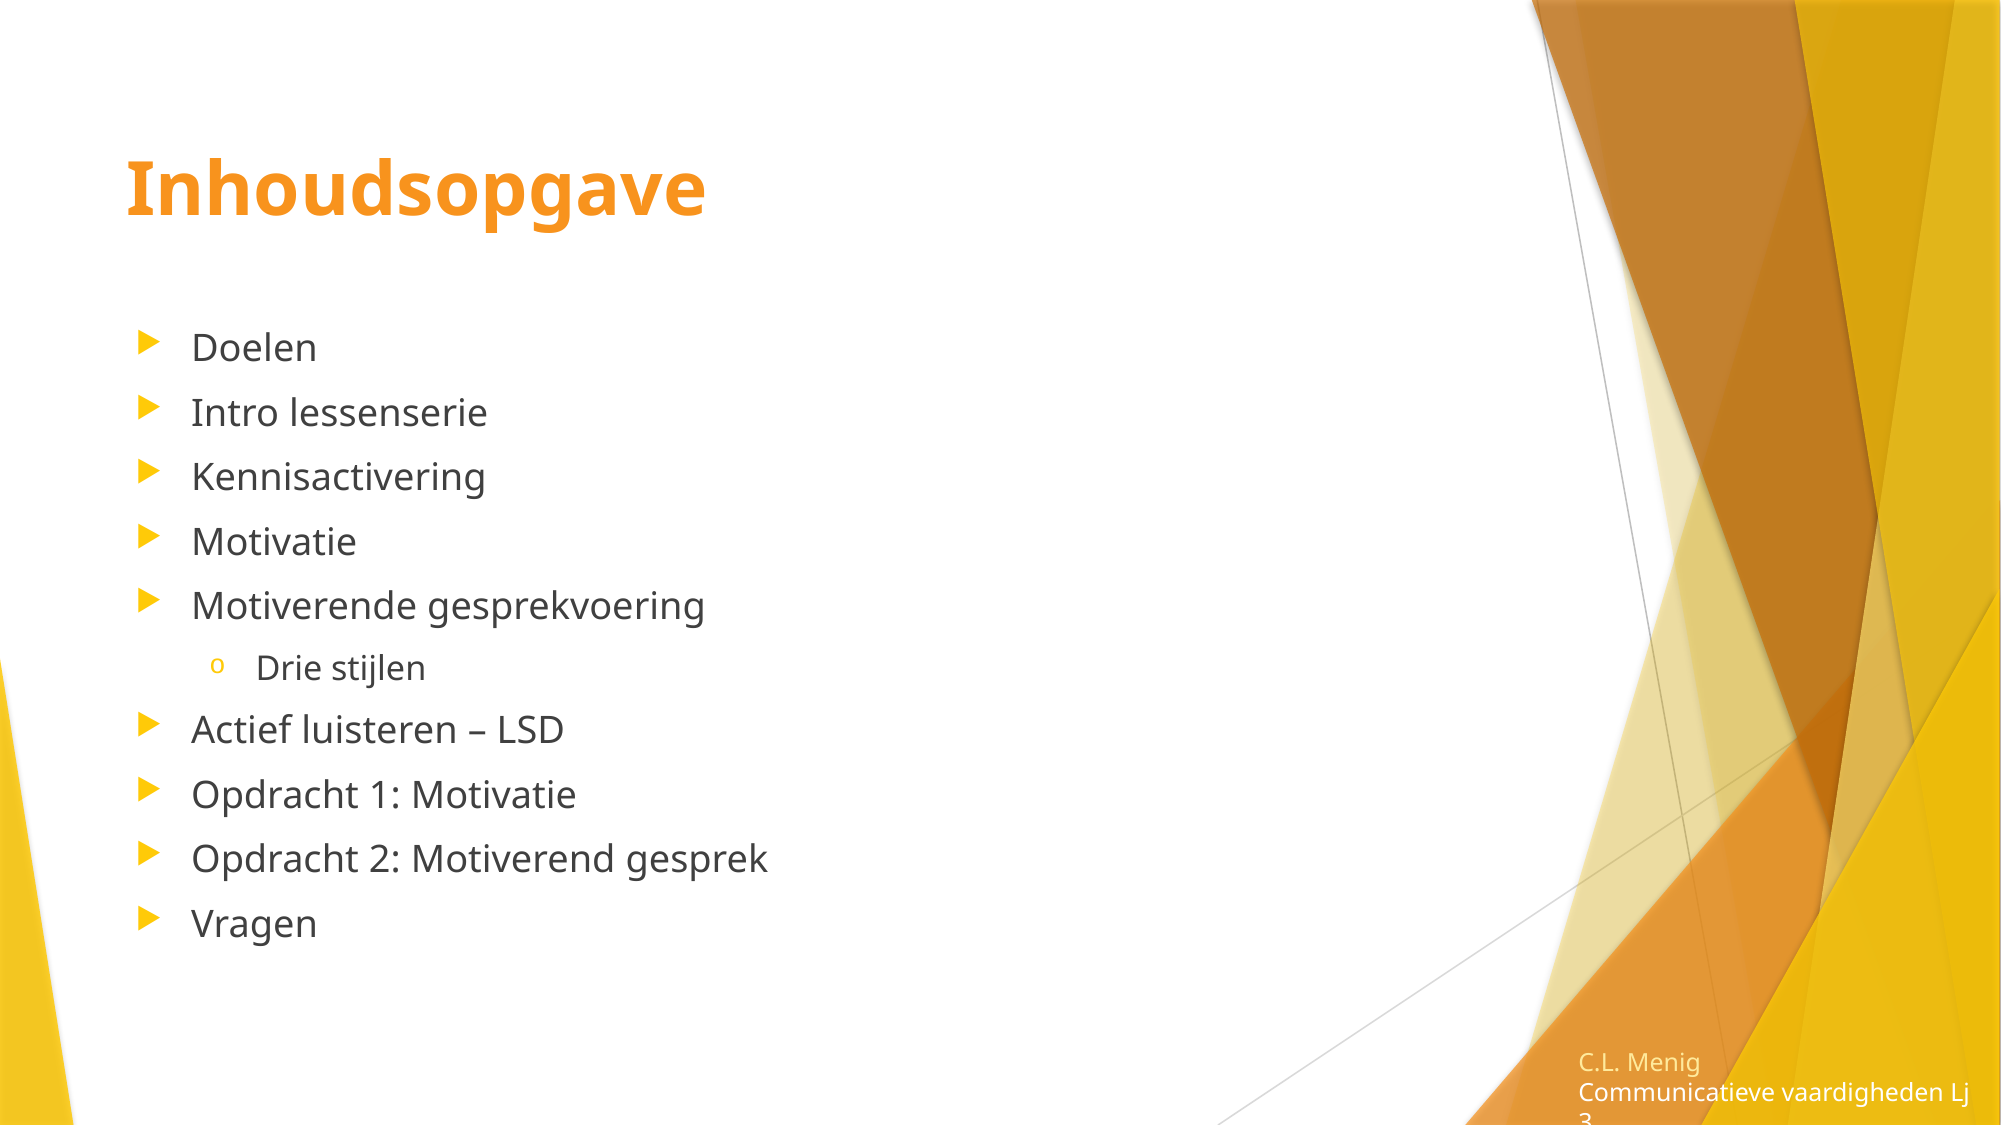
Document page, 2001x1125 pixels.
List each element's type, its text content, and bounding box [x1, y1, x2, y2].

title Inhoudsopgave [111, 132, 1522, 284]
text_box C.L. Menig Communicatieve vaardigheden Lj 3 [1563, 1038, 2000, 1125]
list Doelen Intro lessenserie Kennisactivering Motivatie Motiverende gesprekvoering Drie stijlen Actief luisteren – LSD Opdracht 1: Motivatie Opdracht 2: Motiverend gesprek Vragen [120, 316, 1531, 953]
